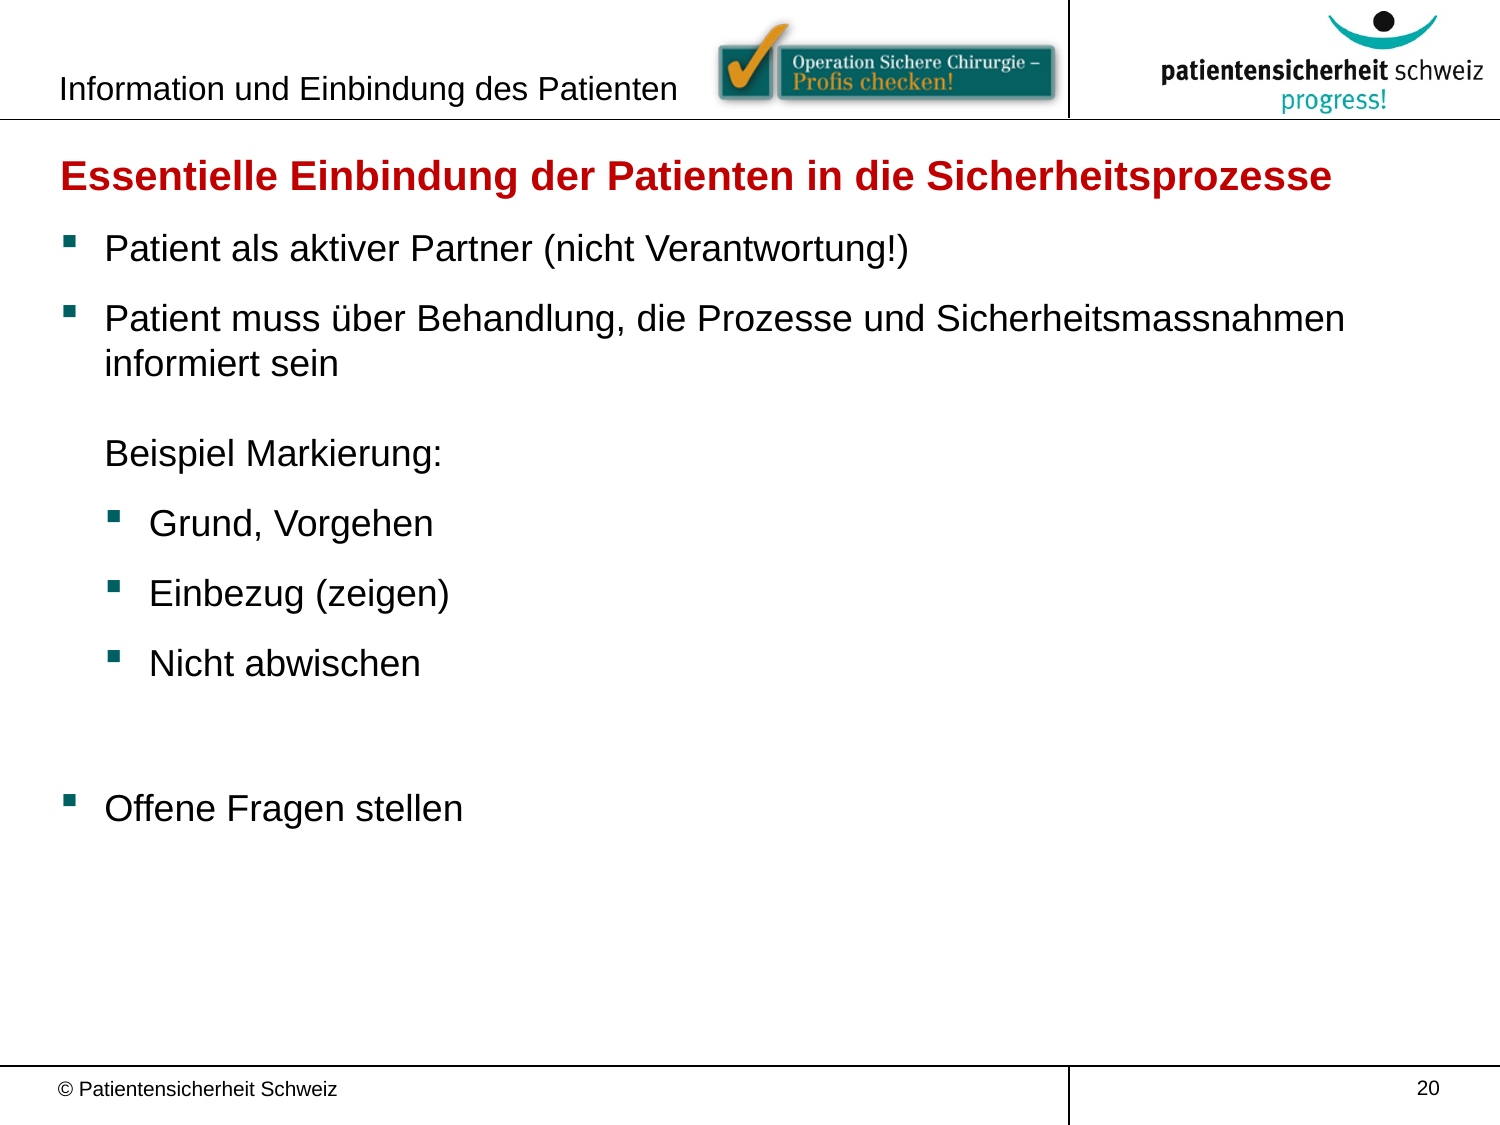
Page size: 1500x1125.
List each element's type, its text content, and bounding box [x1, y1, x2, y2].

picture [1162, 11, 1483, 114]
slide_number © Patientensicherheit Schweiz [57, 761, 584, 1125]
list Essentielle Einbindung der Patienten in die Sicherheitsprozesse Patient als aktiver Partner (nicht Verantwortung!) Patient muss über Behandlung, die Prozesse und Sicherheitsmassnahmen informiert sein Beispiel Markierung: Grund, Vorgehen Einbezug (zeigen) Nicht abwischen Offene Fragen stellen [60, 149, 1442, 1006]
list Information und Einbindung des Patienten [0, 0, 1069, 119]
slide_number 20 [1357, 1074, 1440, 1100]
